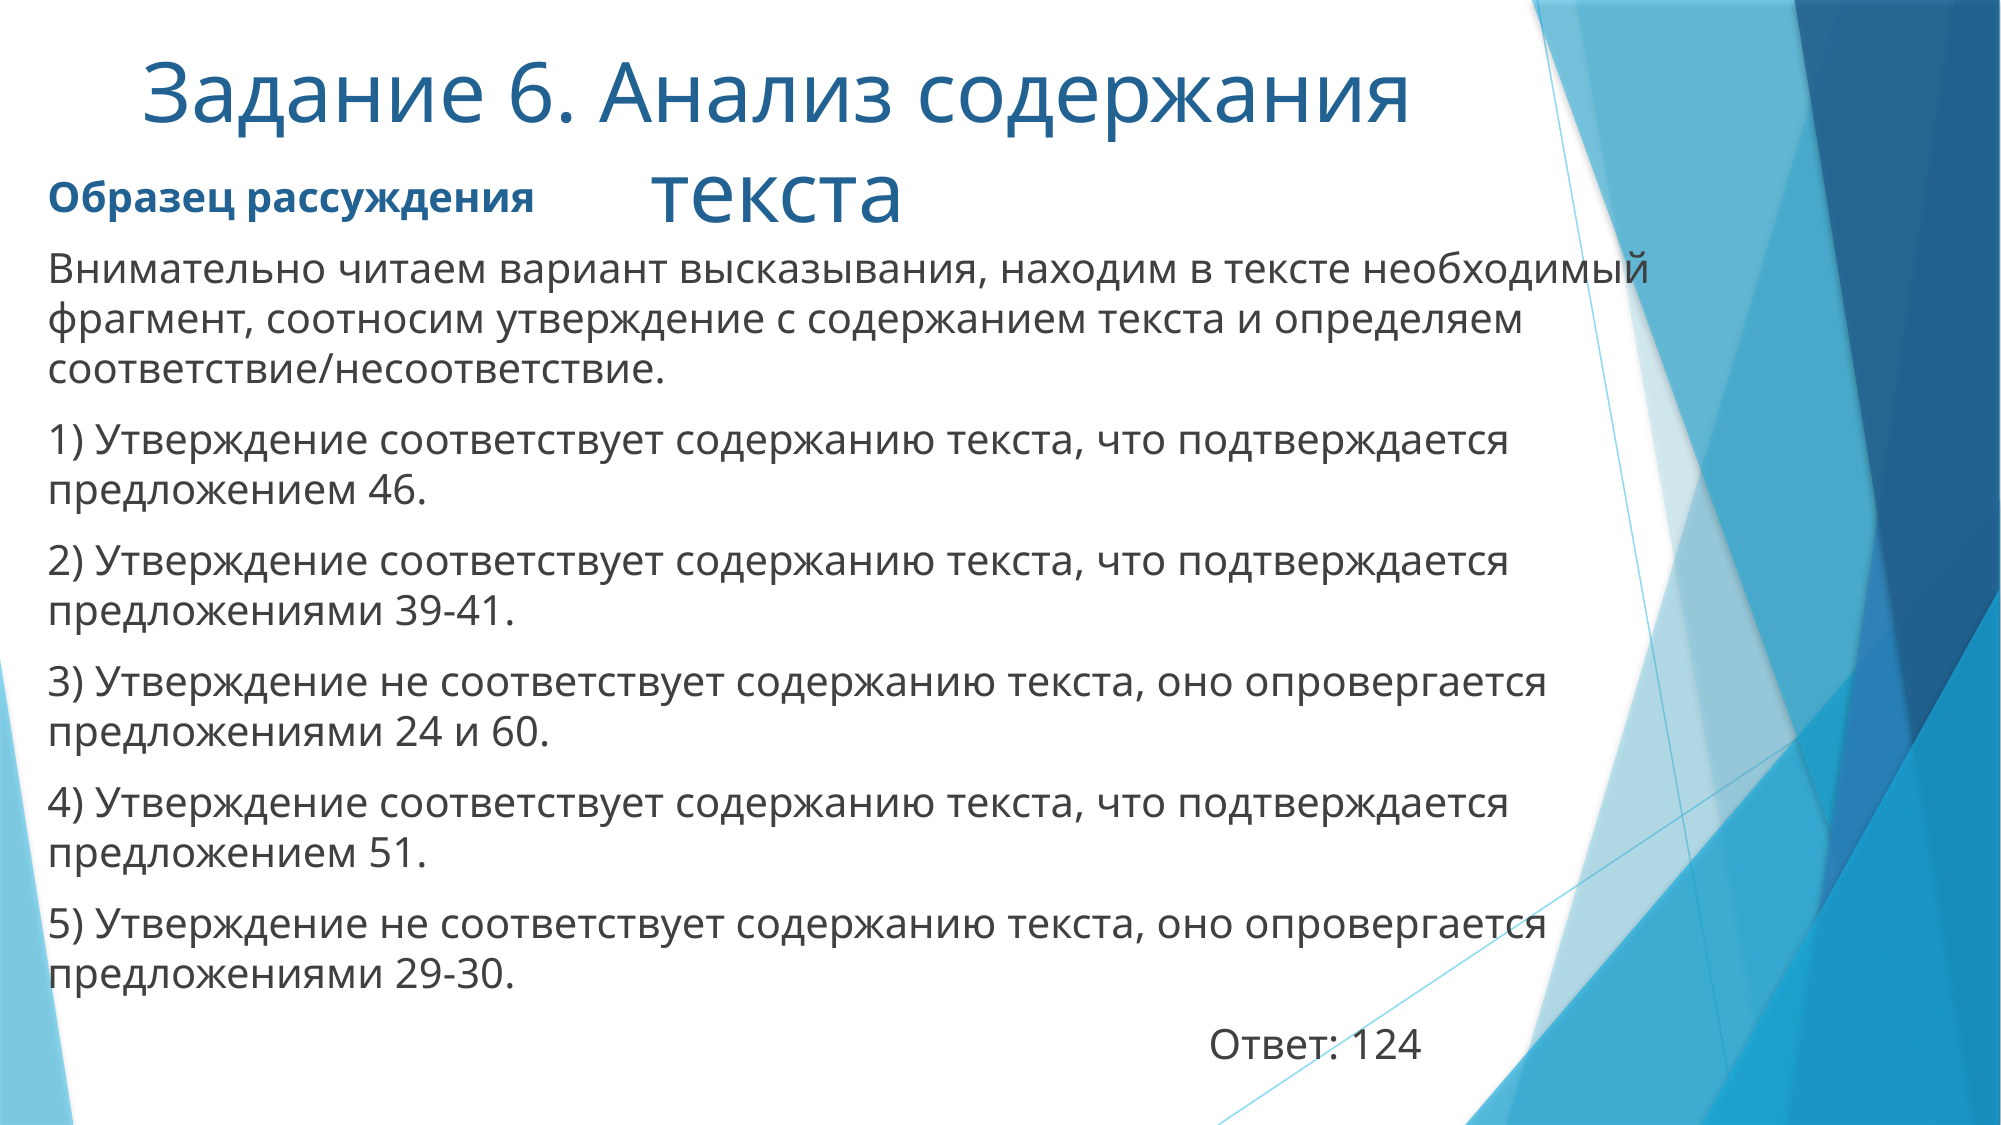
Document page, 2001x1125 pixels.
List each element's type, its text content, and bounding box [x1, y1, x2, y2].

text_box Задание 6. Анализ содержания текста [0, 31, 1556, 201]
list Образец рассуждения Внимательно читаем вариант высказывания, находим в тексте необходимый фрагмент, соотносим утверждение с содержанием текста и определяем соответствие/несоответствие. 1) Утверждение соответствует содержанию текста, что подтверждается предложением 46. 2) Утверждение соответствует содержанию текста, что подтверждается предложениями 39-41. 3) Утверждение не соответствует содержанию текста, оно опровергается предложениями 24 и 60. 4) Утверждение соответствует содержанию текста, что подтверждается предложением 51. 5) Утверждение не соответствует содержанию текста, оно опровергается предложениями 29-30. Ответ: 124 [32, 163, 1675, 1106]
